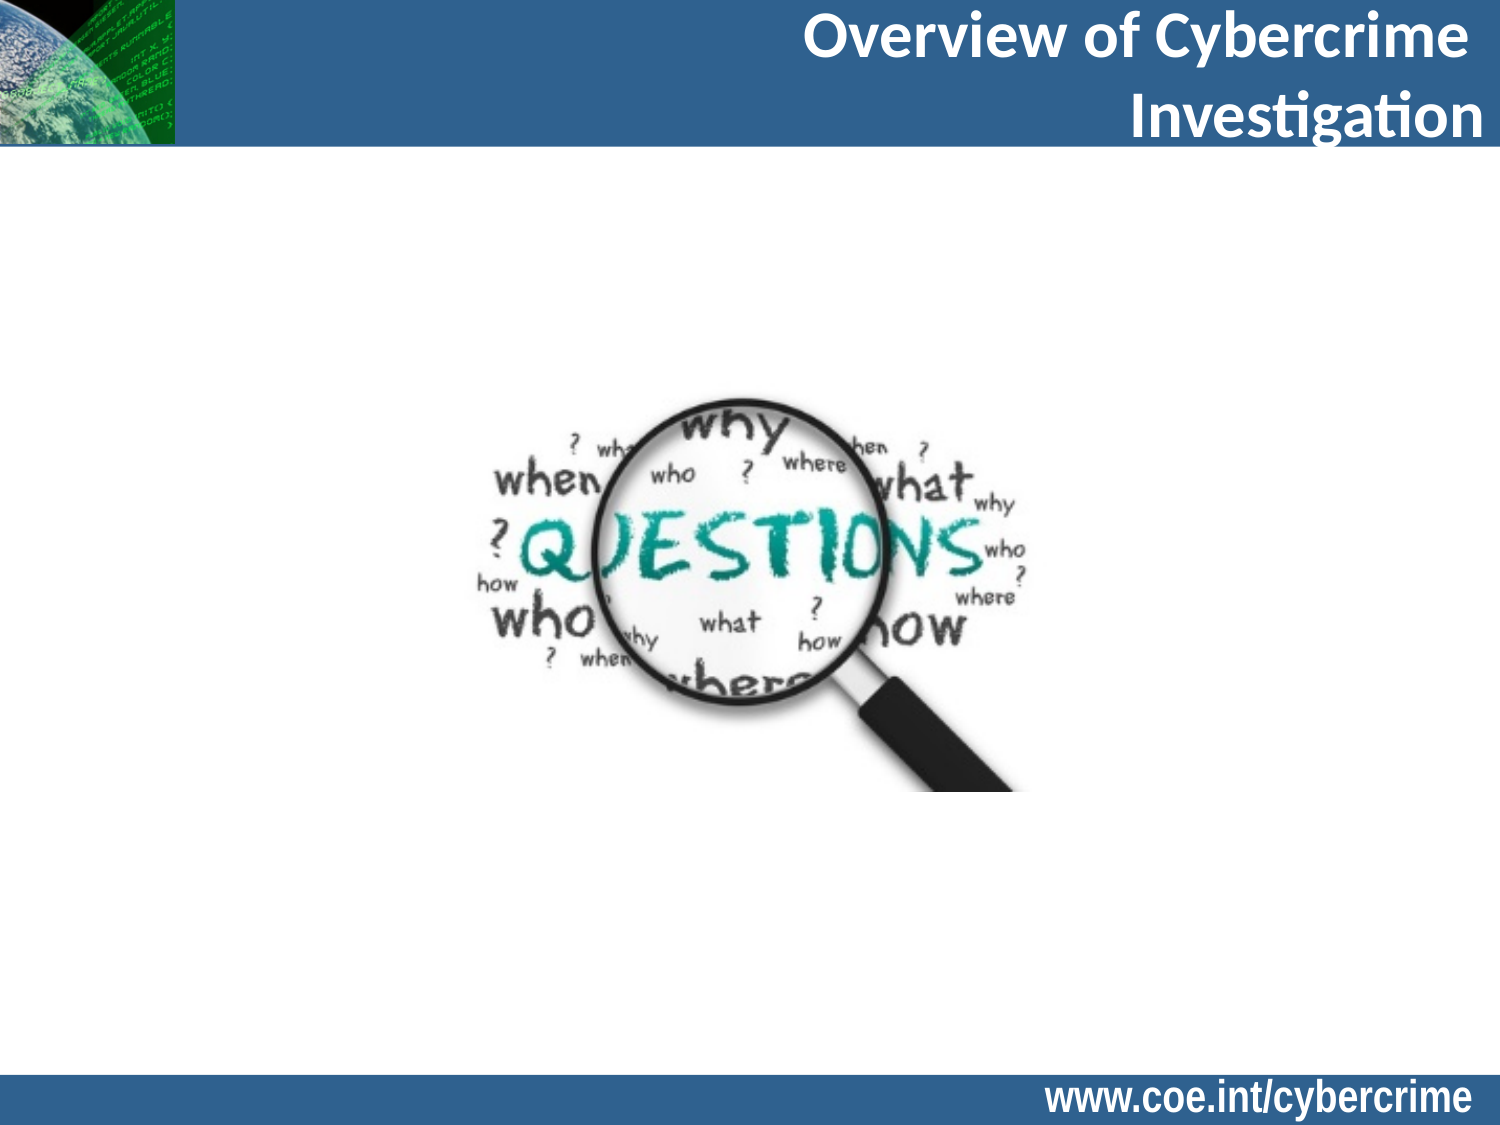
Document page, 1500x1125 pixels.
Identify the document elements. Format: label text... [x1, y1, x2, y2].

text_box www.coe.int/cybercrime [1030, 1059, 1500, 1125]
picture [443, 332, 1057, 793]
picture [0, 0, 175, 144]
text_box [0, 1073, 1030, 1125]
text_box Overview of Cybercrime Investigation [177, 0, 1500, 149]
